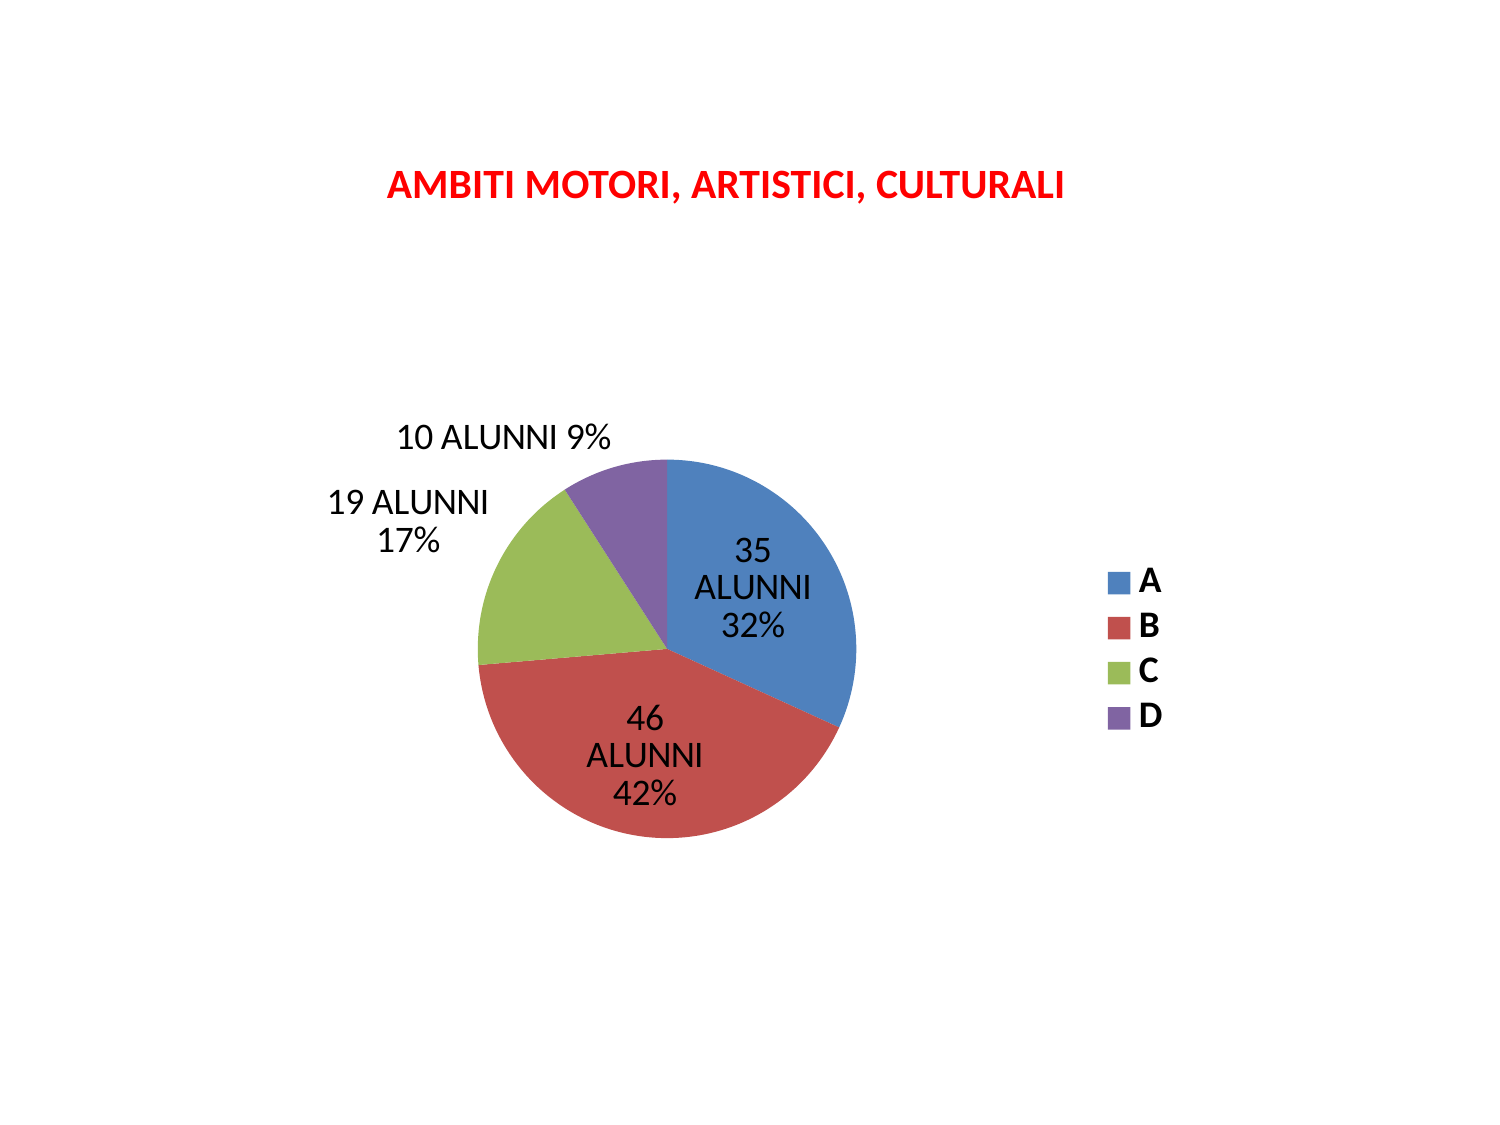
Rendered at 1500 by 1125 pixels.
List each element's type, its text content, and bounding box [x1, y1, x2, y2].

text_box AMBITI MOTORI, ARTISTICI, CULTURALI [230, 149, 1223, 214]
chart [229, 337, 1188, 965]
